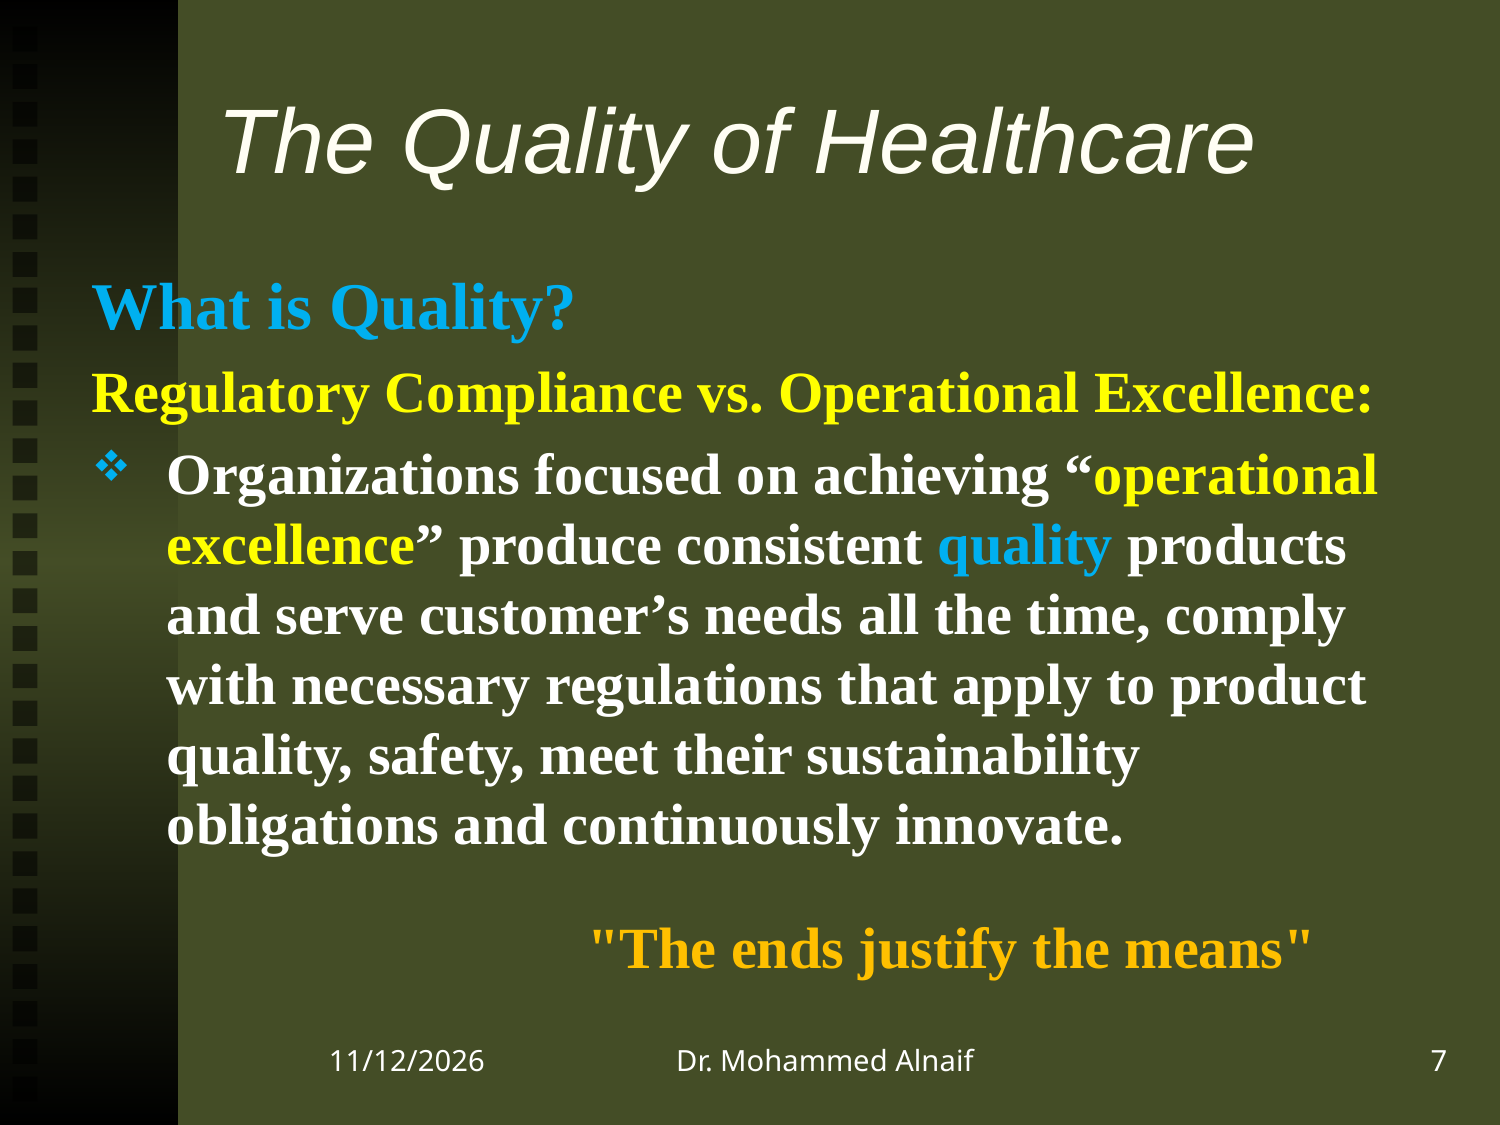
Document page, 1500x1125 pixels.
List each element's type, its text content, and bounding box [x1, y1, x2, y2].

slide_number 7 [1149, 1024, 1463, 1101]
title The Quality of Healthcare [100, 42, 1376, 231]
text_box "The ends justify the means" [572, 903, 1388, 988]
footer Dr. Mohammed Alnaif [587, 1024, 1063, 1101]
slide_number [187, 1024, 501, 1101]
subtitle What is Quality? Regulatory Compliance vs. Operational Excellence: Organizations focused on achieving “operational excellence” produce consistent quality products and serve customer’s needs all the time, comply with necessary regulations that apply to product quality, safety, meet their sustainability obligations and continuously innovate. [76, 255, 1412, 1012]
